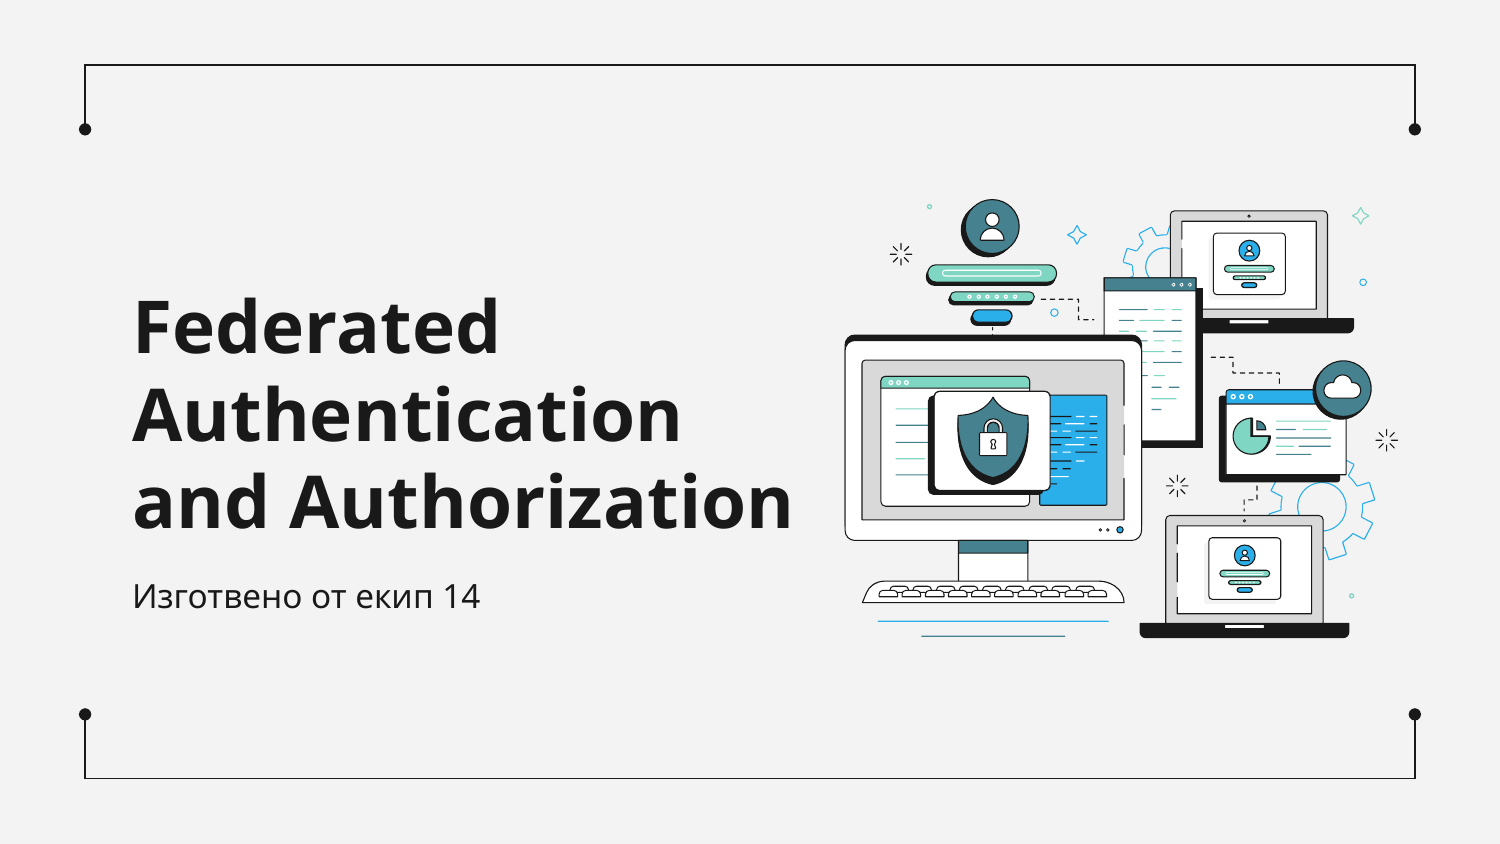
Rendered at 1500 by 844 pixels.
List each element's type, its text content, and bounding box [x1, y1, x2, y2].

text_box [844, 198, 1399, 639]
title Federated Authentication and Authorization [116, 205, 834, 559]
subtitle Изготвено от екип 14 [116, 560, 834, 639]
